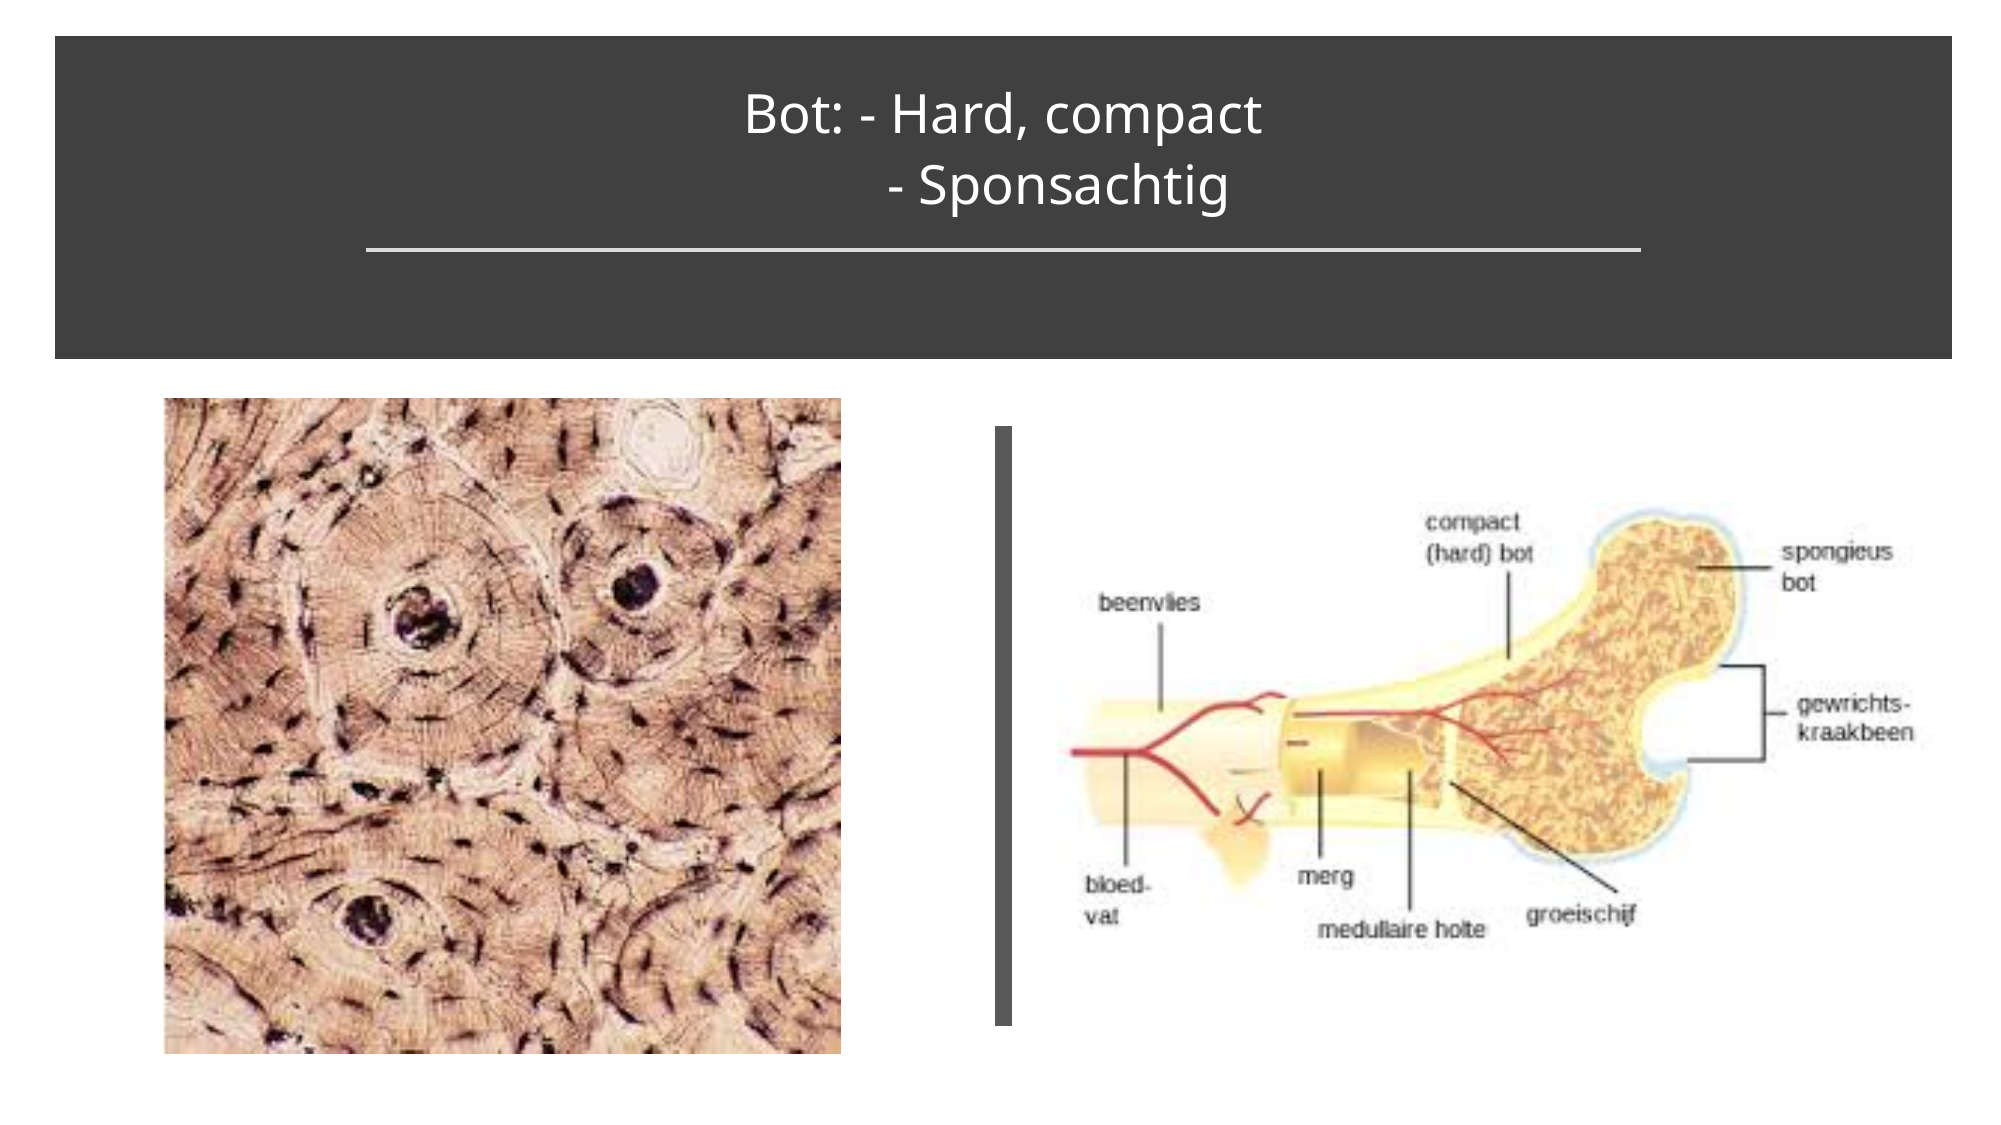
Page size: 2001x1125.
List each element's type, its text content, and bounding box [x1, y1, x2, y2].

text_box [64, 45, 1942, 350]
picture [163, 398, 841, 1054]
text_box Bot: - Hard, compact - Sponsachtig [89, 71, 1917, 224]
picture [1057, 502, 1953, 950]
